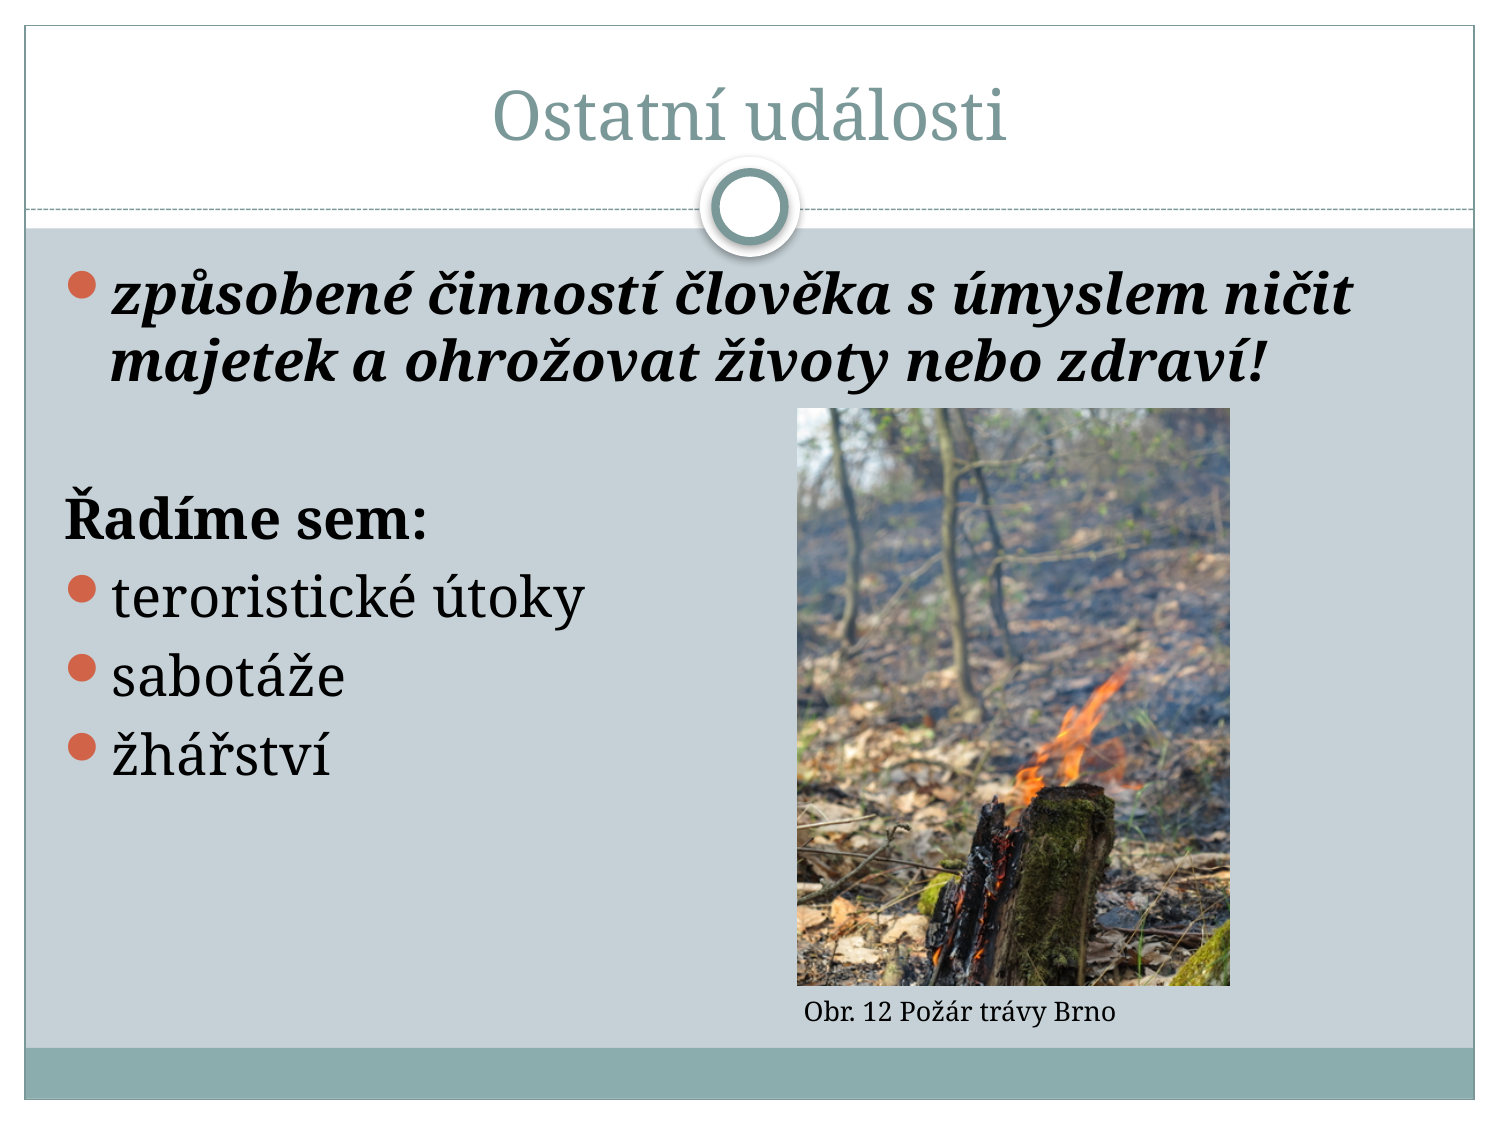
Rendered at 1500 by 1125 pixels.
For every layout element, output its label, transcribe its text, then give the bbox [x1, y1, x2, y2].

title Ostatní události [49, 37, 1450, 162]
picture [796, 408, 1230, 986]
text_box Obr. 12 Požár trávy Brno [779, 987, 1500, 1035]
list způsobené činností člověka s úmyslem ničit majetek a ohrožovat životy nebo zdraví! Řadíme sem: teroristické útoky sabotáže žhářství [49, 250, 1445, 1001]
